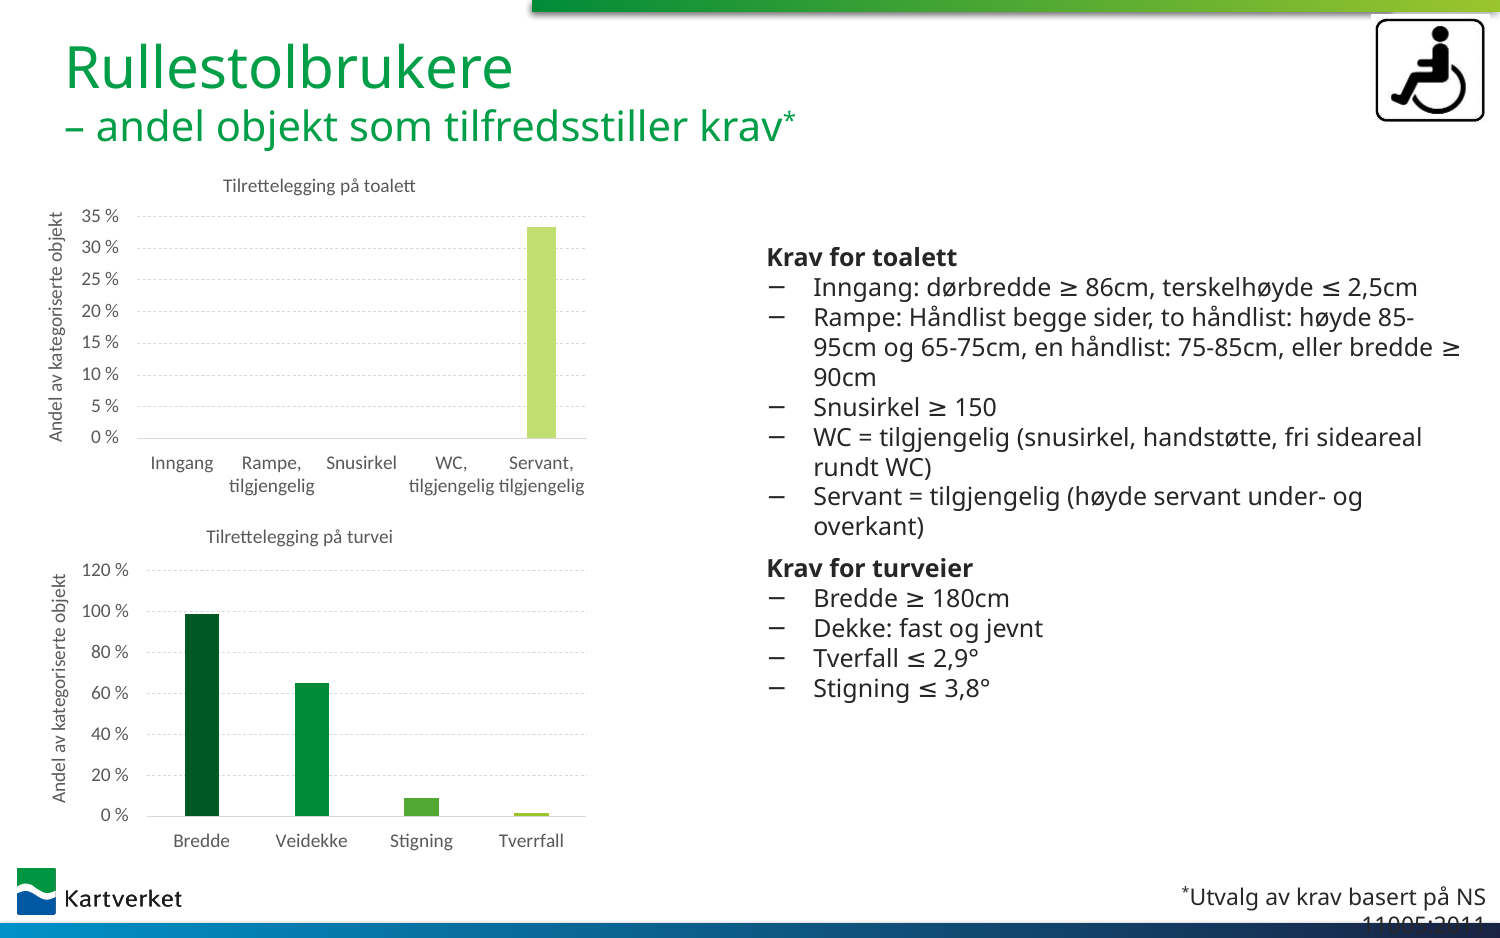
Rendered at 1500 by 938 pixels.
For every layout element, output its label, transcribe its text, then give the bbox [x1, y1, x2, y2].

text_box Rullestolbrukere – andel objekt som tilfredsstiller krav* [49, 14, 1431, 158]
picture [41, 166, 598, 505]
text_box Krav for turveier Bredde ≥ 180cm Dekke: fast og jevnt Tverfall ≤ 2,9° Stigning ≤ 3,8° [751, 545, 1483, 710]
picture [41, 520, 598, 859]
text_box *Utvalg av krav basert på NS 11005:2011 [1068, 873, 1500, 938]
picture [1371, 13, 1491, 127]
text_box Krav for toalett Inngang: dørbredde ≥ 86cm, terskelhøyde ≤ 2,5cm Rampe: Håndlist begge sider, to håndlist: høyde 85-95cm og 65-75cm, en håndlist: 75-85cm, eller bredde ≥ 90cm Snusirkel ≥ 150 WC = tilgjengelig (snusirkel, handstøtte, fri sideareal rundt WC) Servant = tilgjengelig (høyde servant under- og overkant) [751, 234, 1483, 545]
